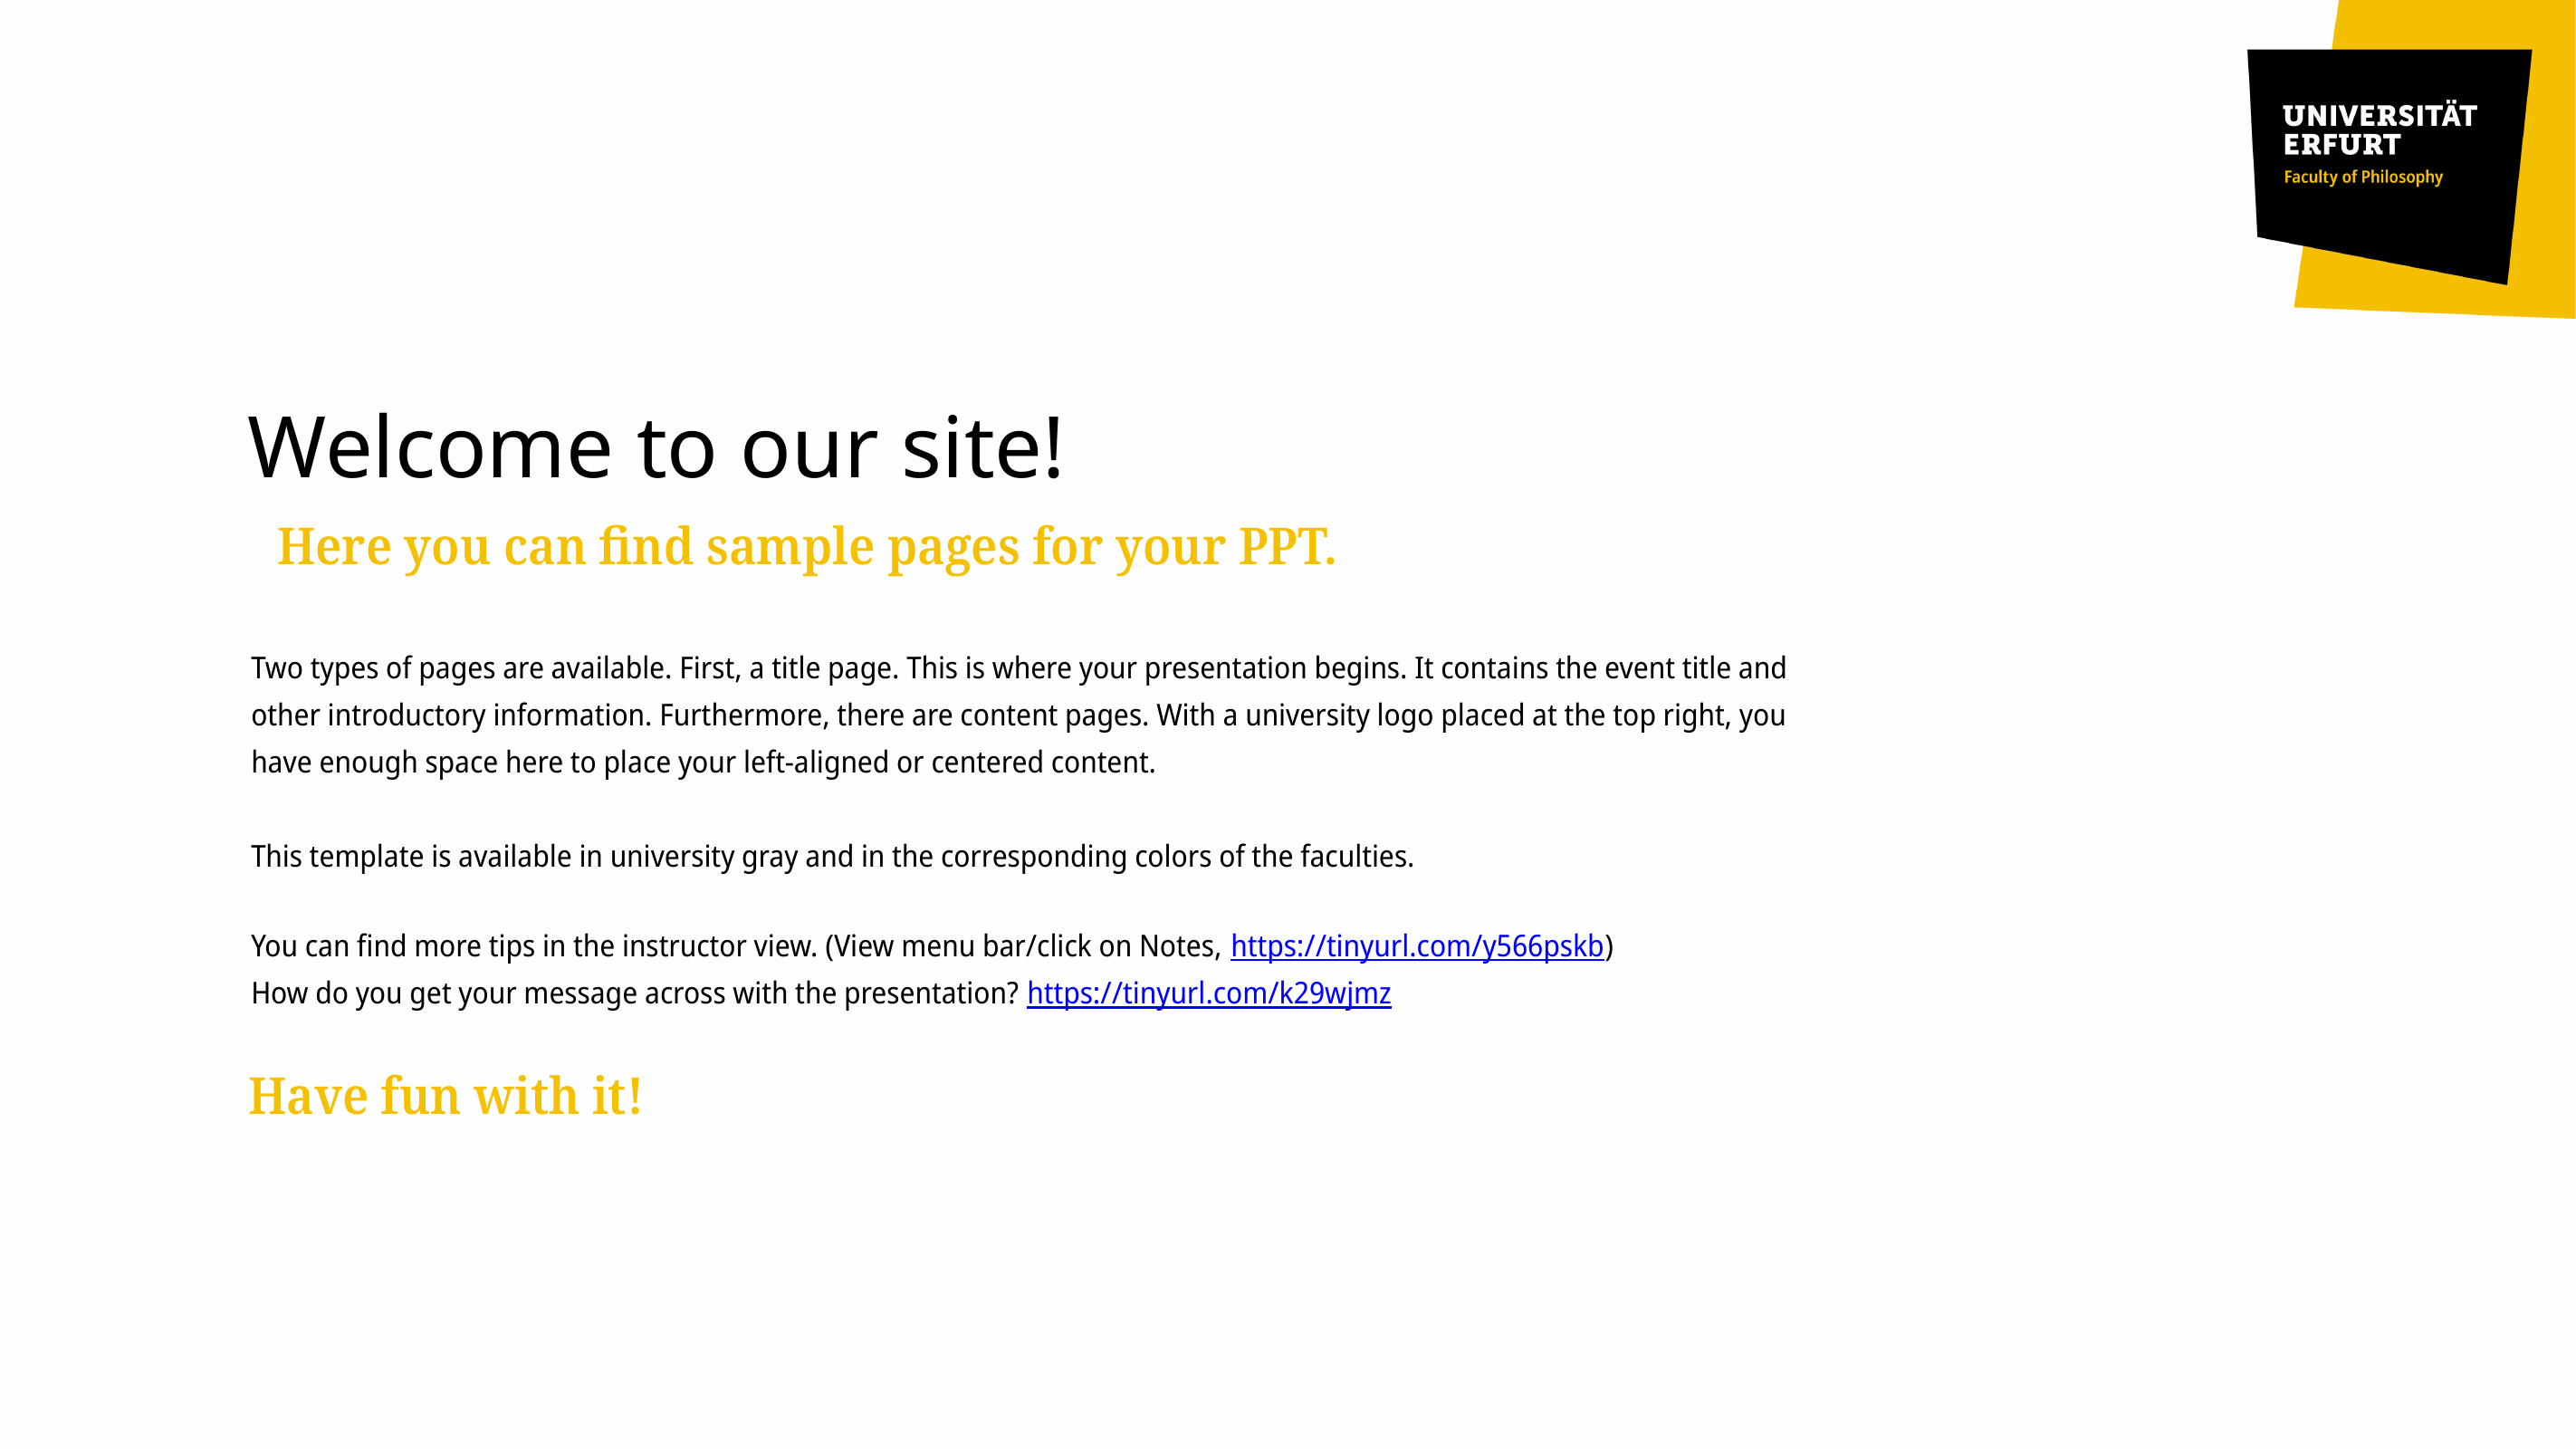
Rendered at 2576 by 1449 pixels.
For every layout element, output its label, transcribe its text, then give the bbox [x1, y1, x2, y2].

text_box Here you can find sample pages for your PPT. [270, 505, 1346, 582]
picture [0, 0, 2576, 1449]
list Two types of pages are available. First, a title page. This is where your presentation begins. It contains the event title and other introductory information. Furthermore, there are content pages. With a university logo placed at the top right, you have enough space here to place your left-aligned or centered content. This template is available in university gray and in the corresponding colors of the faculties. You can find more tips in the instructor view. (View menu bar/click on Notes, https://tinyurl.com/y566pskb) How do you get your message across with the presentation? https://tinyurl.com/k29wjmz [243, 629, 1799, 1184]
text_box Have fun with it! [240, 1055, 653, 1132]
title Welcome to our site! [239, 243, 1796, 503]
